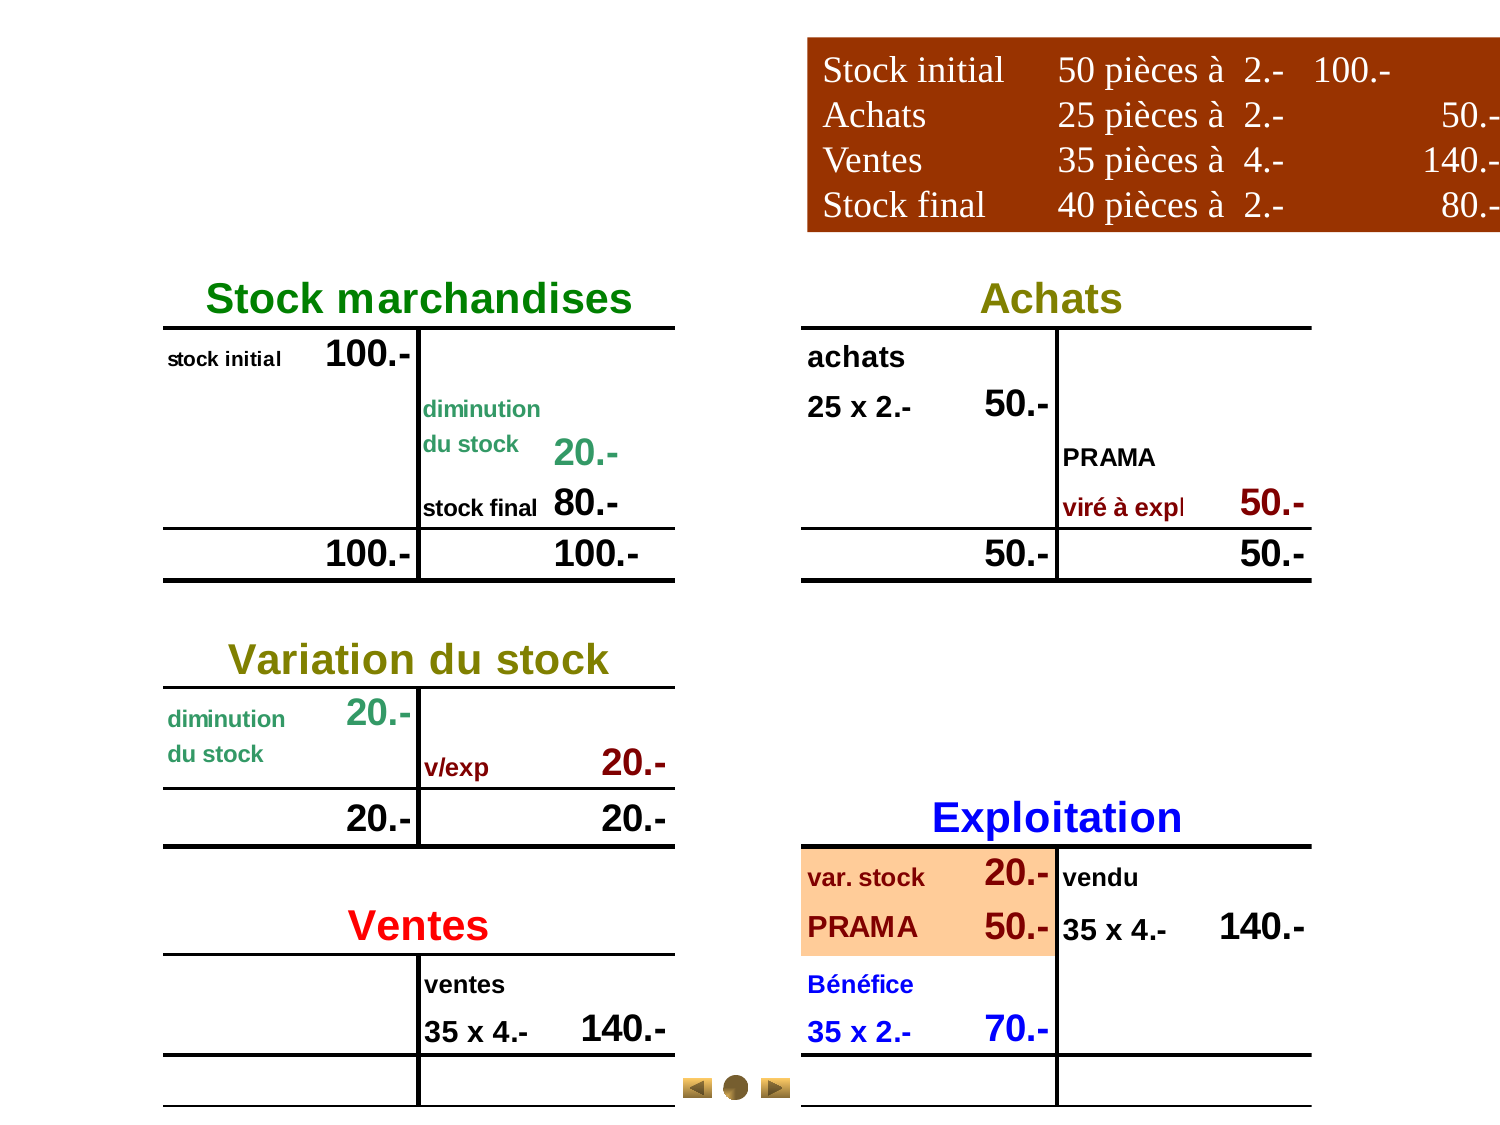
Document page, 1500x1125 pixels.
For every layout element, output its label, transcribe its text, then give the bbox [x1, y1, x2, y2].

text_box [162, 269, 1314, 1108]
text_box Stock initial 50 pièces à 2.- 100.- Achats 25 pièces à 2.- 50.- Ventes 35 pièces à 4.- 140.- Stock final 40 pièces à 2.- 80.- [807, 37, 1500, 233]
